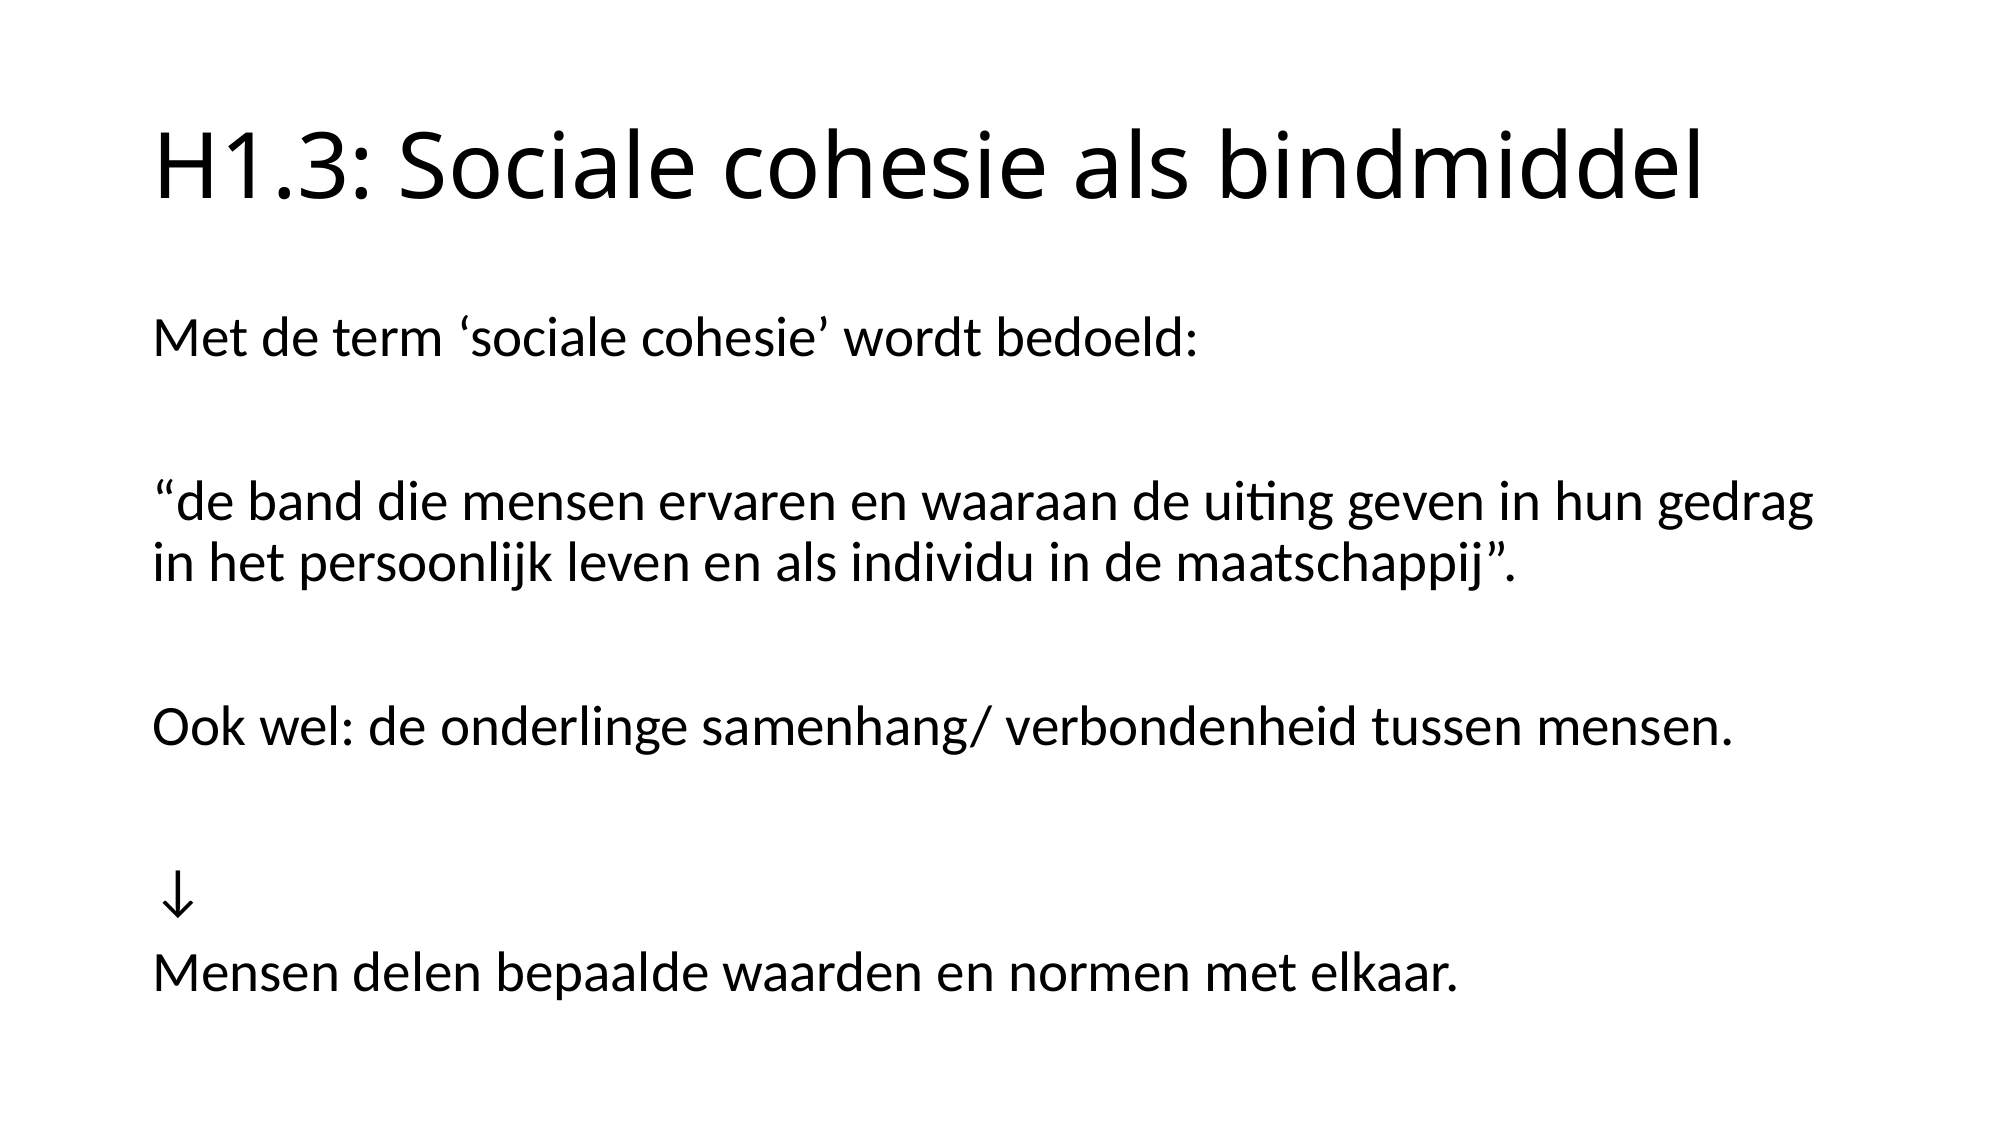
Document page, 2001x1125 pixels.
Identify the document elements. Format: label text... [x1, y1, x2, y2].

list Met de term ‘sociale cohesie’ wordt bedoeld: “de band die mensen ervaren en waaraan de uiting geven in hun gedrag in het persoonlijk leven en als individu in de maatschappij”. Ook wel: de onderlinge samenhang/ verbondenheid tussen mensen. ↓ Mensen delen bepaalde waarden en normen met elkaar. [137, 299, 1863, 1014]
title H1.3: Sociale cohesie als bindmiddel [137, 59, 1863, 278]
